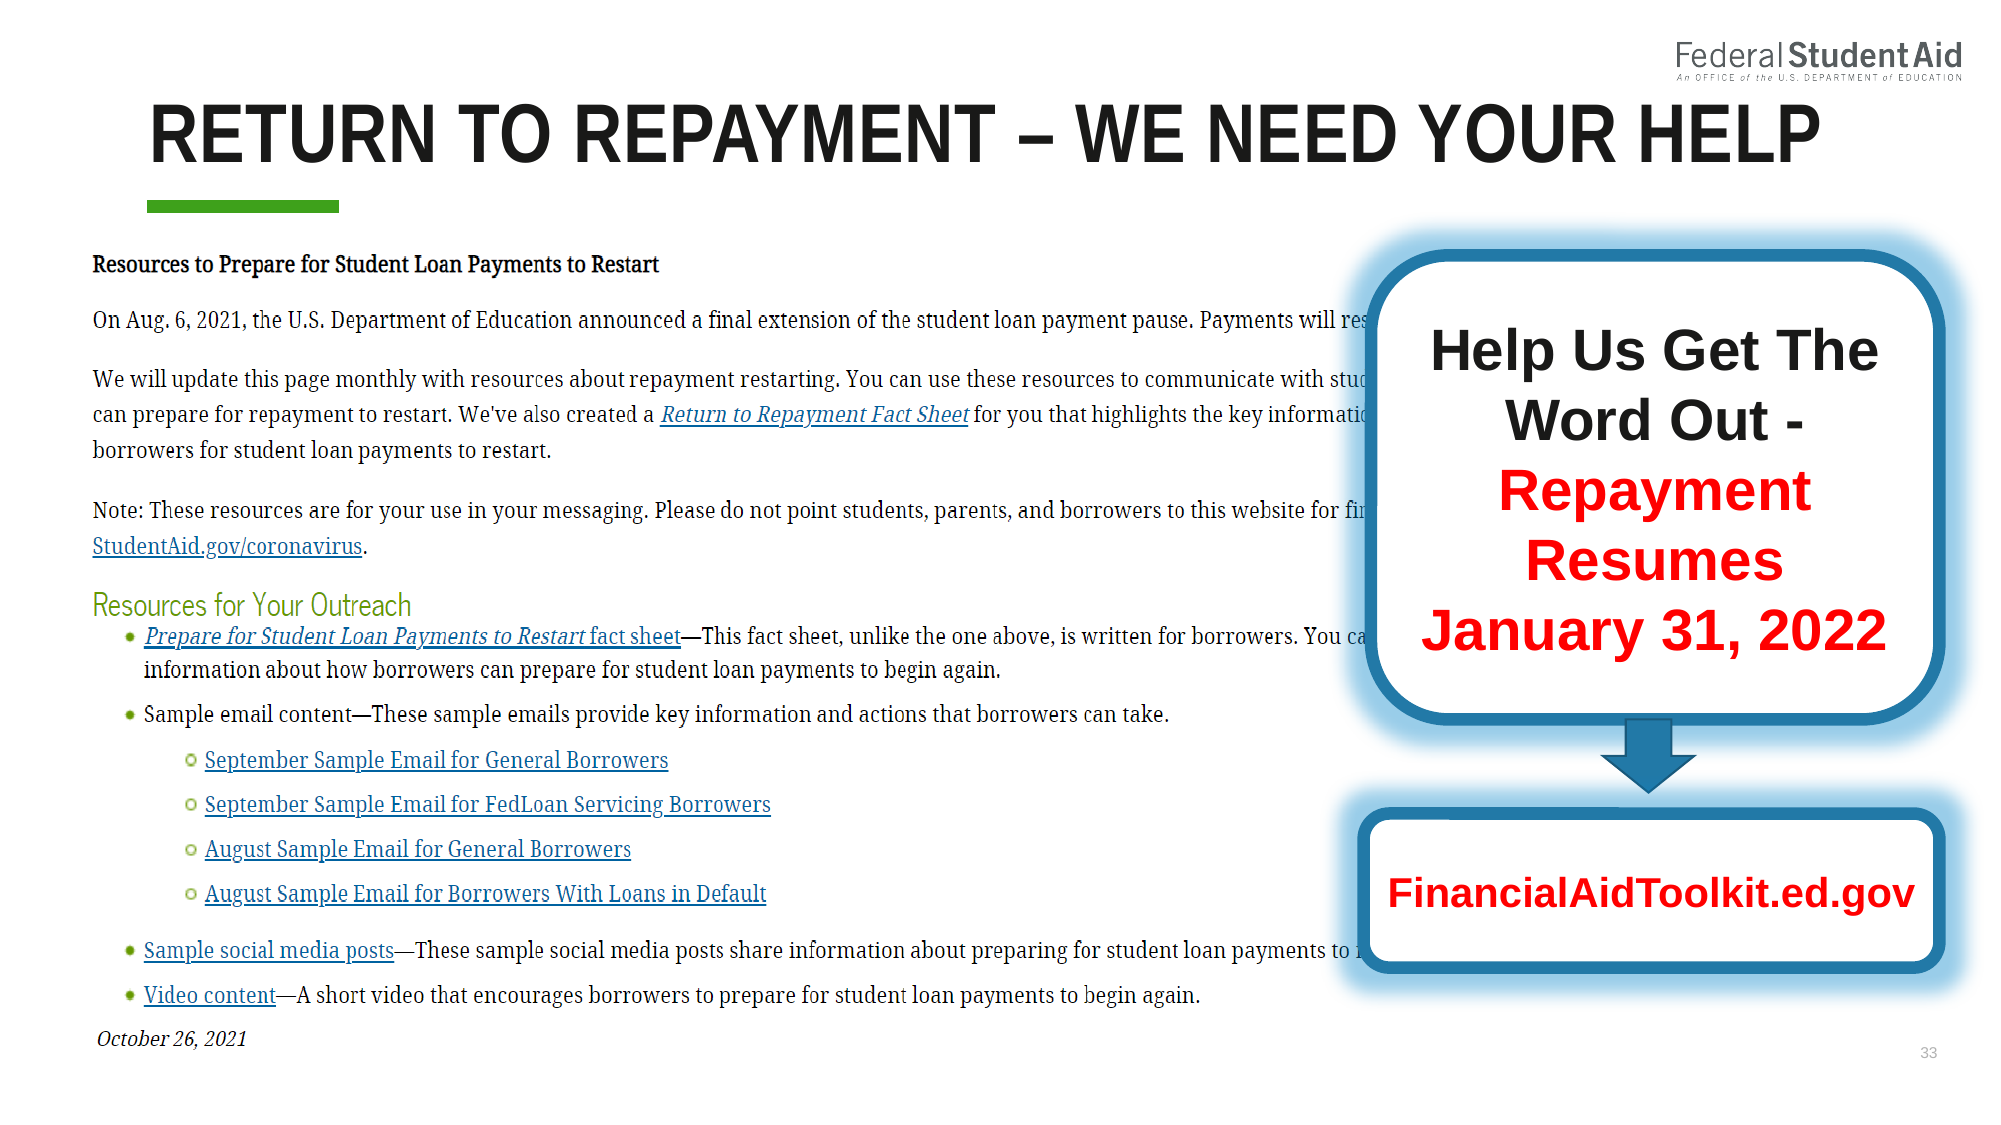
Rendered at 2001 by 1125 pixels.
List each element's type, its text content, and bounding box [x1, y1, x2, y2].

title Return to repayment – we need your help [149, 57, 1889, 189]
text_box Help Us Get The Word Out - Repayment Resumes January 31, 2022 [1819, 254, 1941, 721]
picture [1651, 16, 1986, 106]
text_box FinancialAidToolkit.ed.gov [1819, 812, 1941, 969]
slide_number 33 [1920, 1042, 1986, 1094]
picture [79, 238, 1819, 1068]
